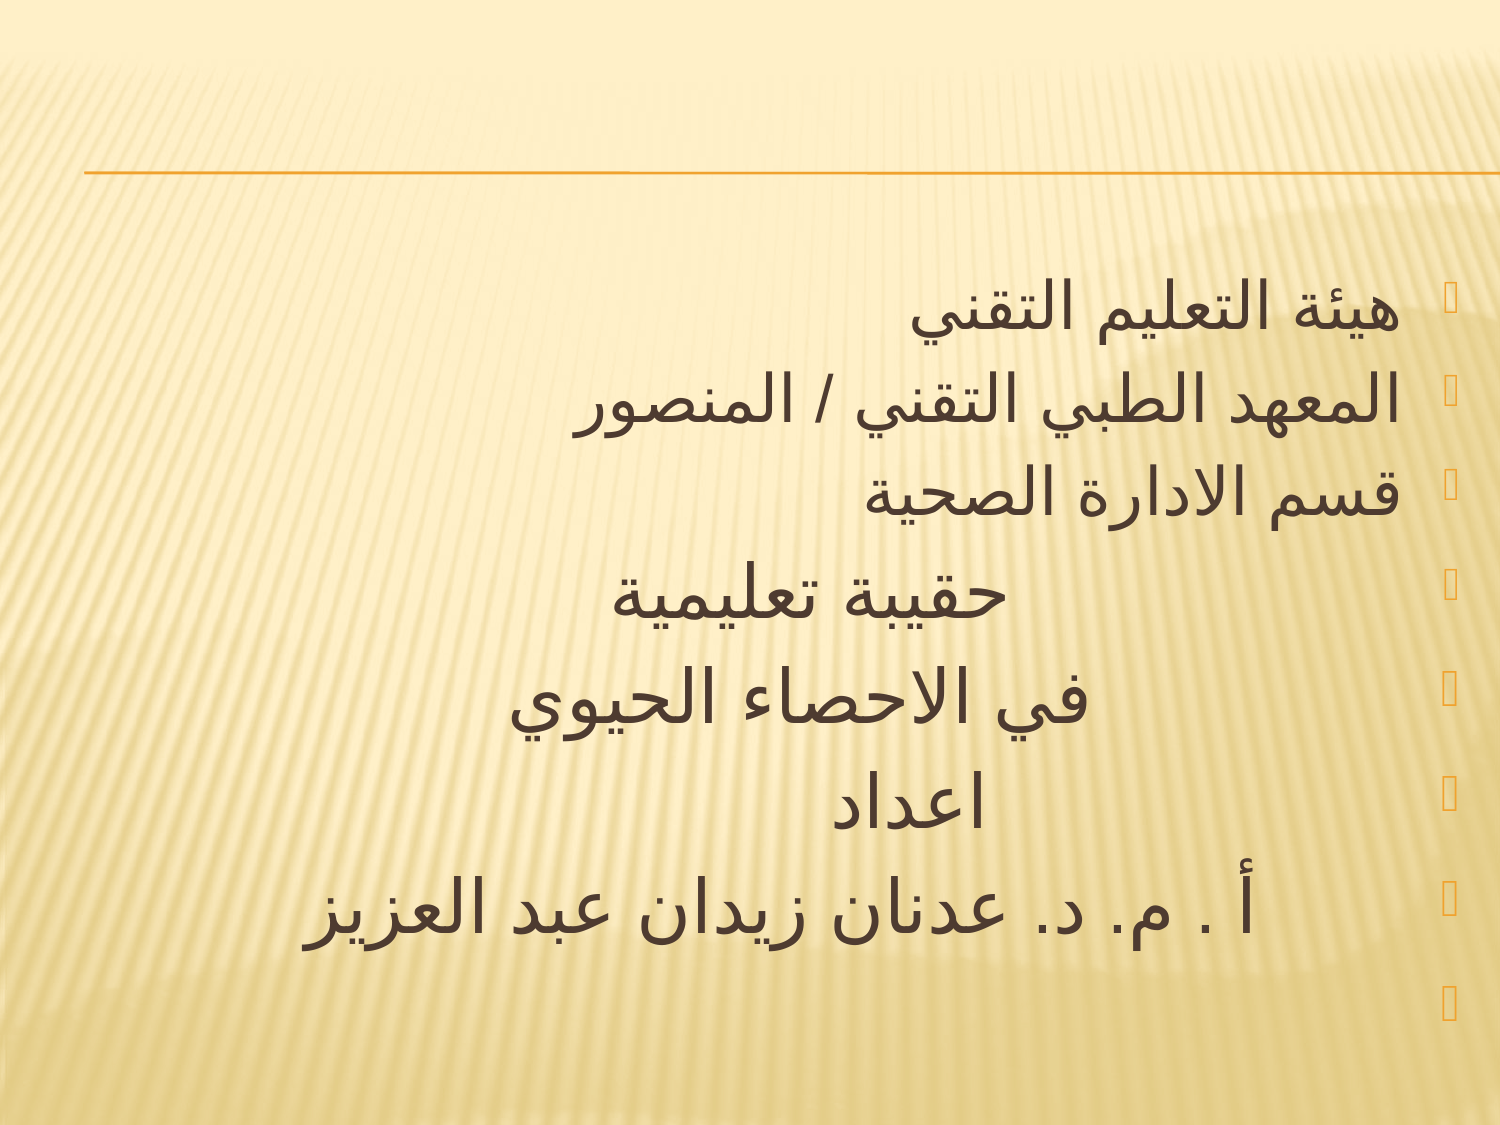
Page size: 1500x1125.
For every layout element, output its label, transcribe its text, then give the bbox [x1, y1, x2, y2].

list هيئة التعليم التقني المعهد الطبي التقني / المنصور قسم الادارة الصحية حقيبة تعليمية في الاحصاء الحيوي اعداد أ . م. د. عدنان زيدان عبد العزيز [49, 254, 1476, 998]
